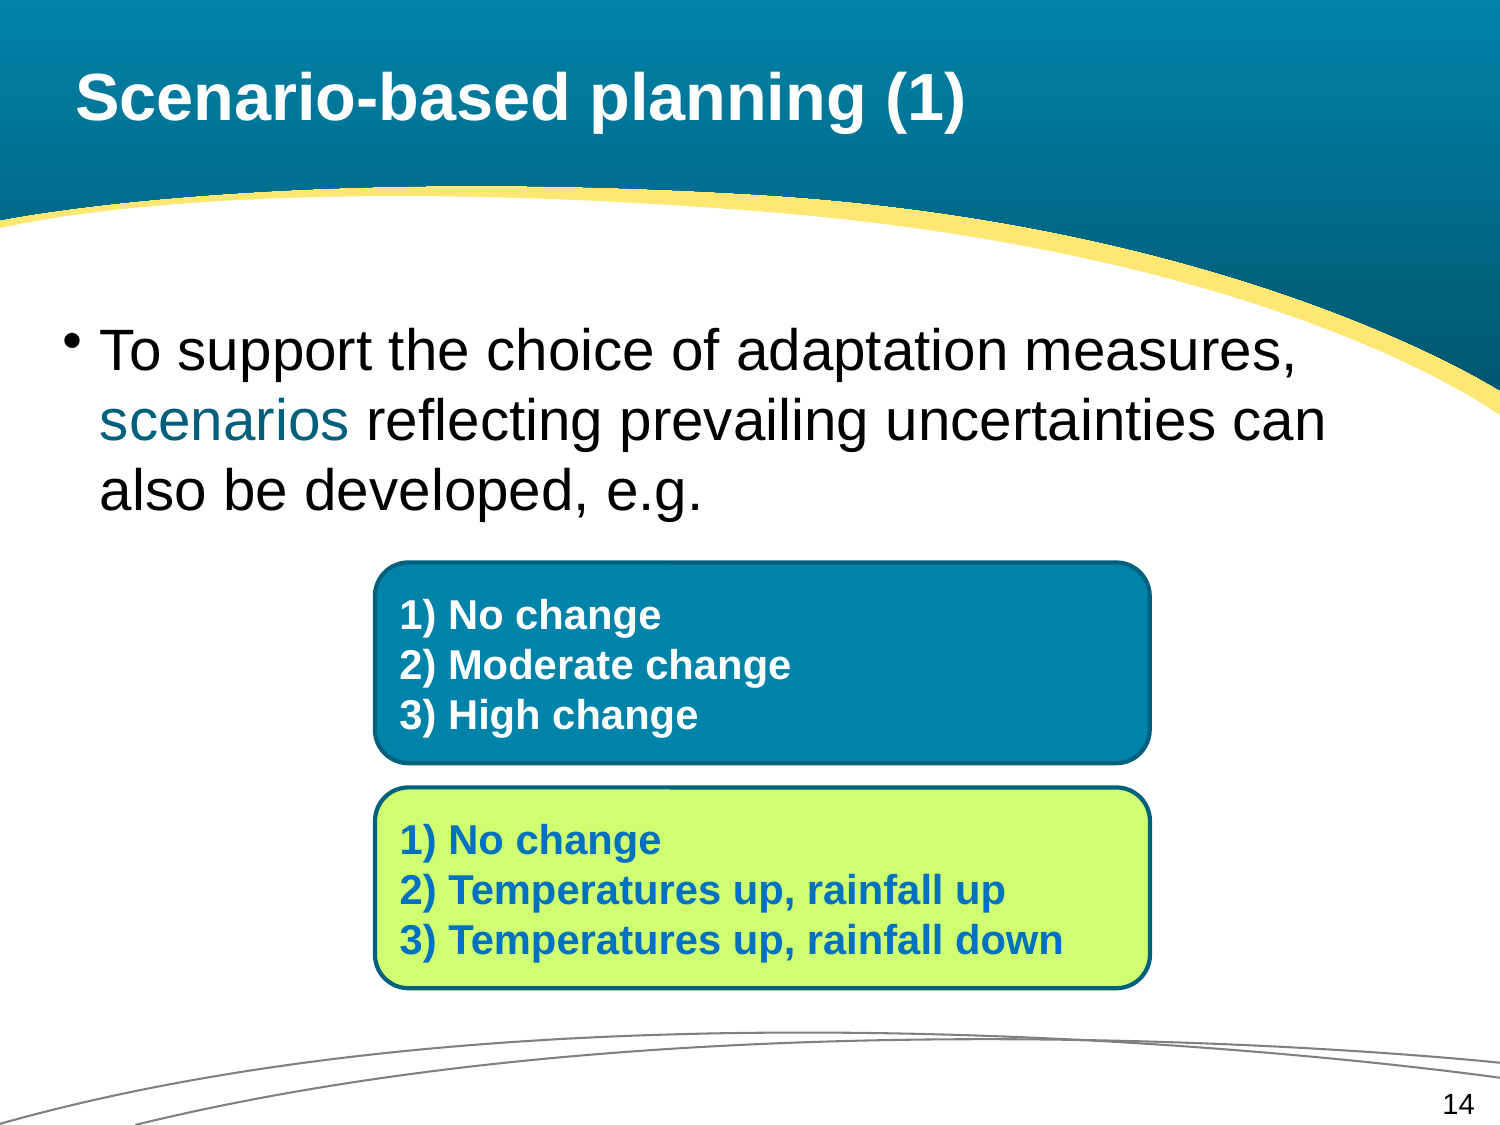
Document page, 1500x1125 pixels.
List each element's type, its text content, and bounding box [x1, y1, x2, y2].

list To support the choice of adaptation measures, scenarios reflecting prevailing uncertainties can also be developed, e.g. [62, 312, 1463, 1101]
text_box 1) No change 2) Temperatures up, rainfall up 3) Temperatures up, rainfall down [372, 785, 1153, 991]
slide_number 14 [1124, 1084, 1476, 1113]
title Scenario-based planning (1) [74, 0, 1476, 188]
text_box 1) No change 2) Moderate change 3) High change [372, 560, 1152, 766]
